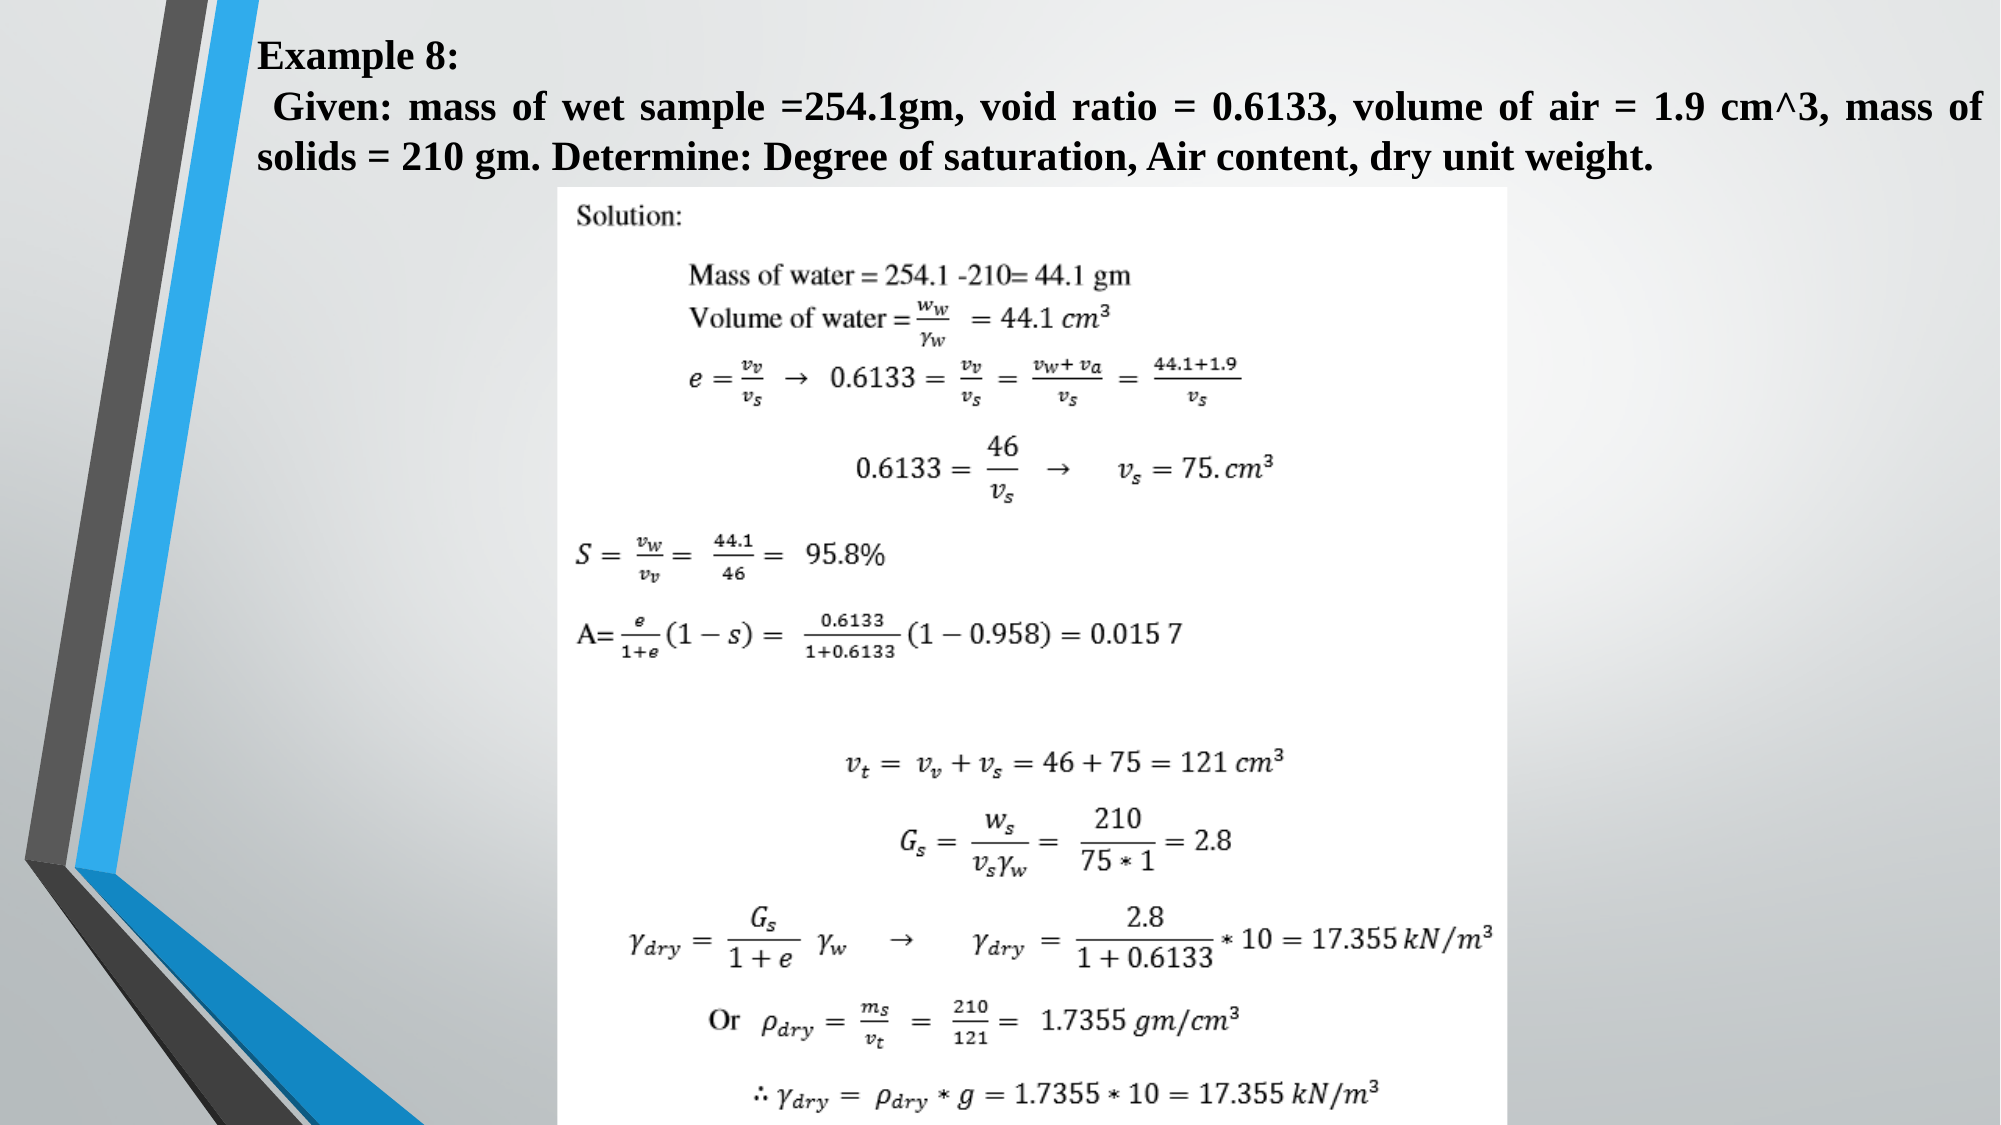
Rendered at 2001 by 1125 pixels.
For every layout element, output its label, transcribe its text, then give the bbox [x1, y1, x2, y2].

picture [557, 187, 1508, 1125]
text_box Example 8: Given: mass of wet sample =254.1gm, void ratio = 0.6133, volume of air = 1.9 cm^3, mass of solids = 210 gm. Determine: Degree of saturation, Air content, dry unit weight. [242, 20, 2000, 186]
